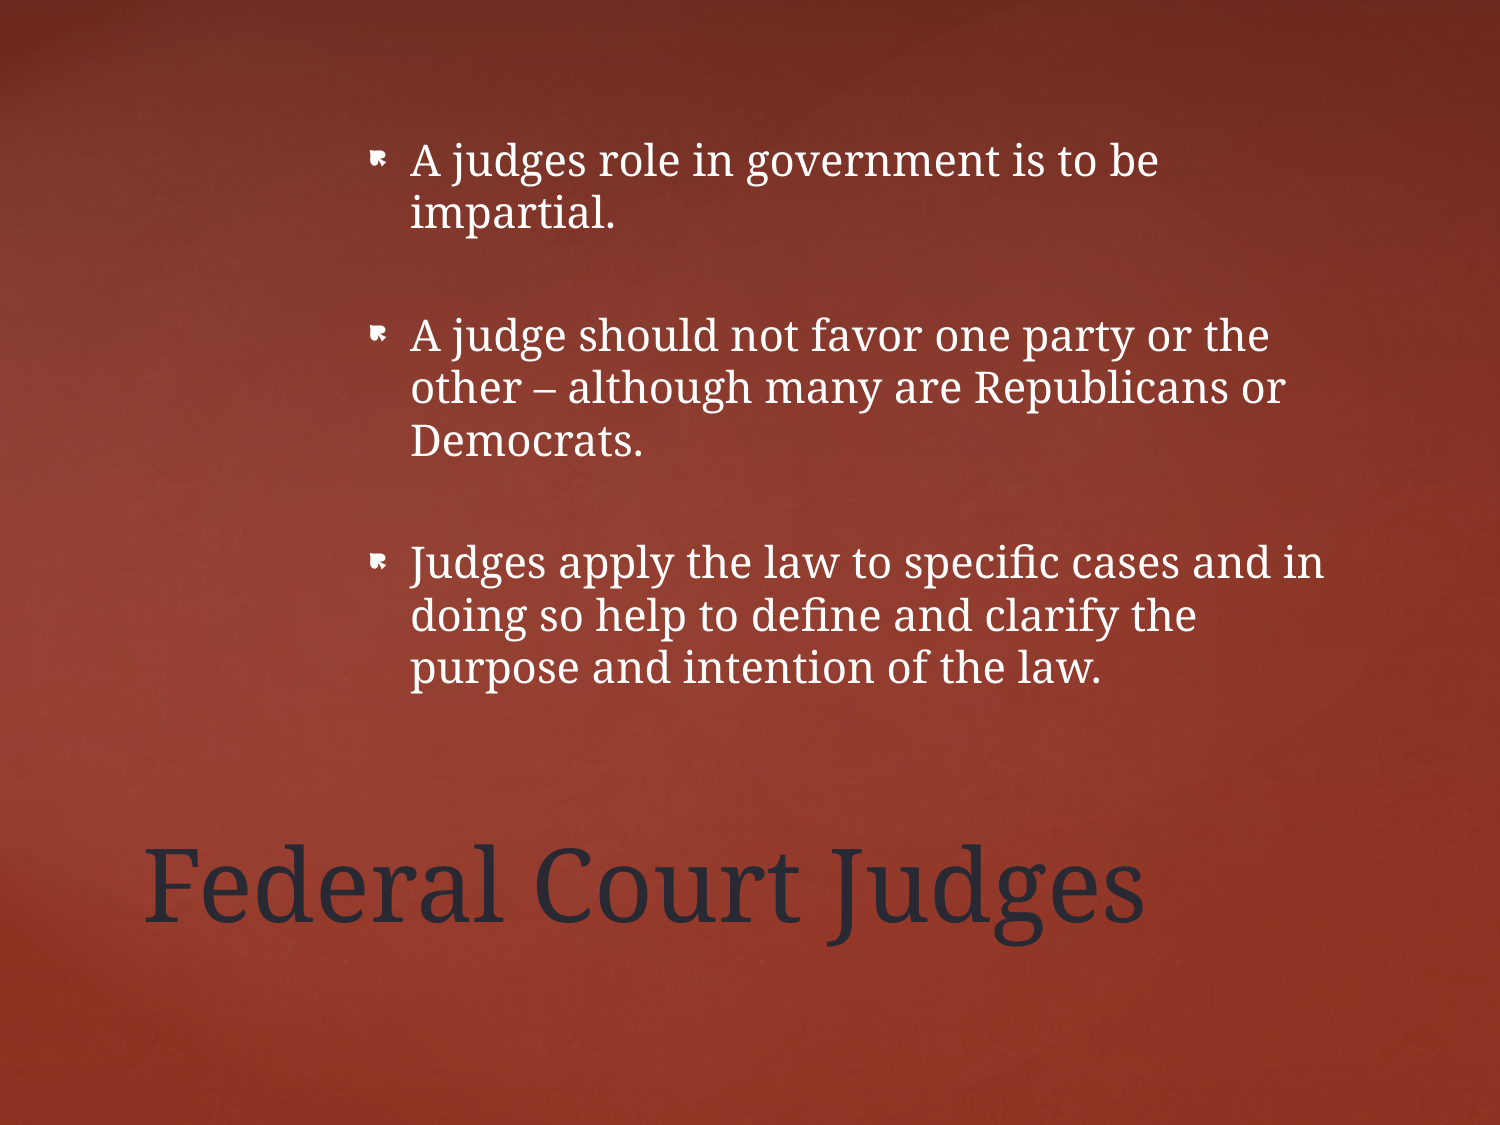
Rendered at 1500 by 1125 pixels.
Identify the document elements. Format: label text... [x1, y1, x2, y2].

list A judges role in government is to be impartial. A judge should not favor one party or the other – although many are Republicans or Democrats. Judges apply the law to specific cases and in doing so help to define and clarify the purpose and intention of the law. [350, 112, 1350, 713]
title Federal Court Judges [127, 800, 1365, 950]
